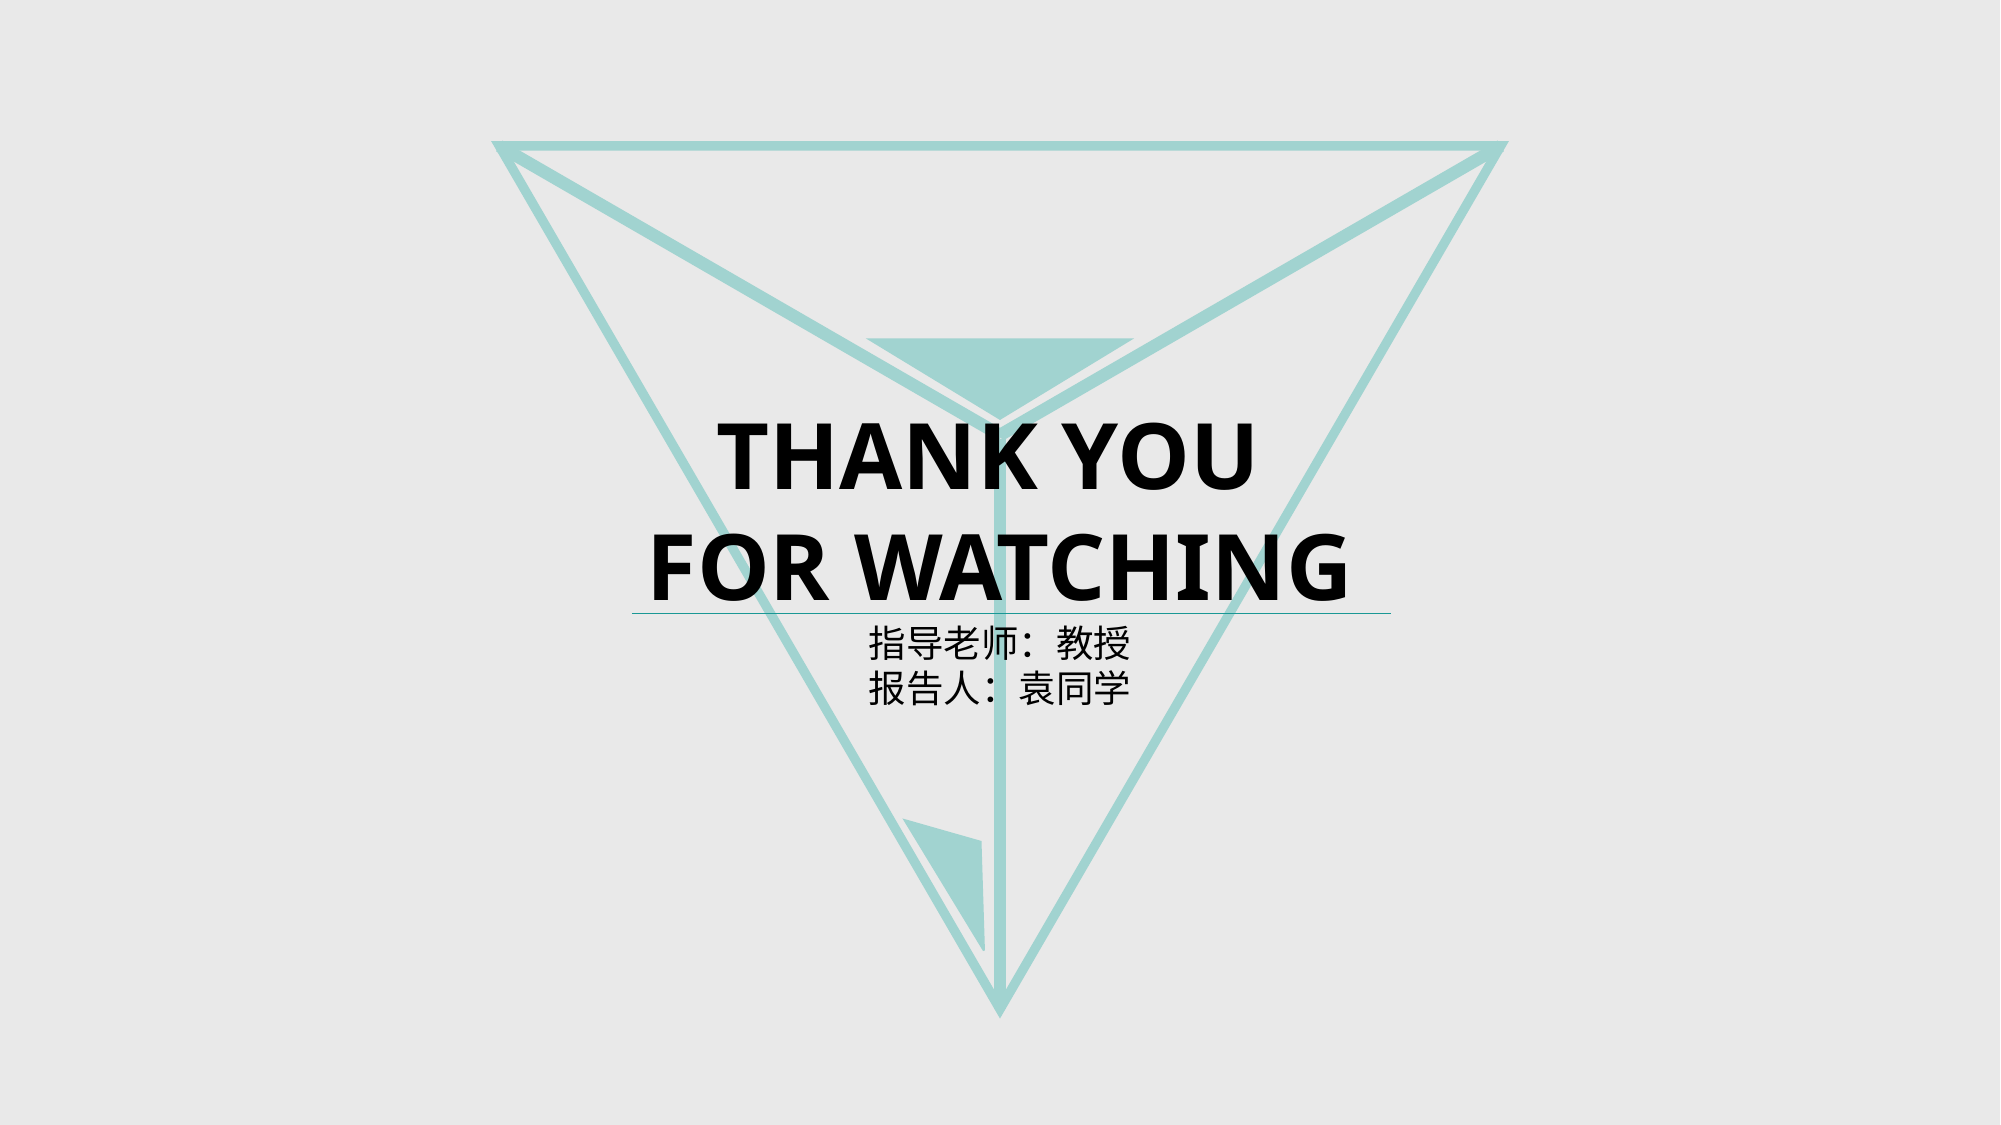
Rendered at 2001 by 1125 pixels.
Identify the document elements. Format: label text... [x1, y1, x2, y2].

text_box THANK YOU FOR WATCHING [1199, 614, 1368, 626]
text_box THANK YOU FOR WATCHING [632, 614, 801, 626]
text_box THANK YOU FOR WATCHING [632, 391, 1368, 613]
text_box 指导老师：教授 报告人：袁同学 [801, 614, 1199, 718]
